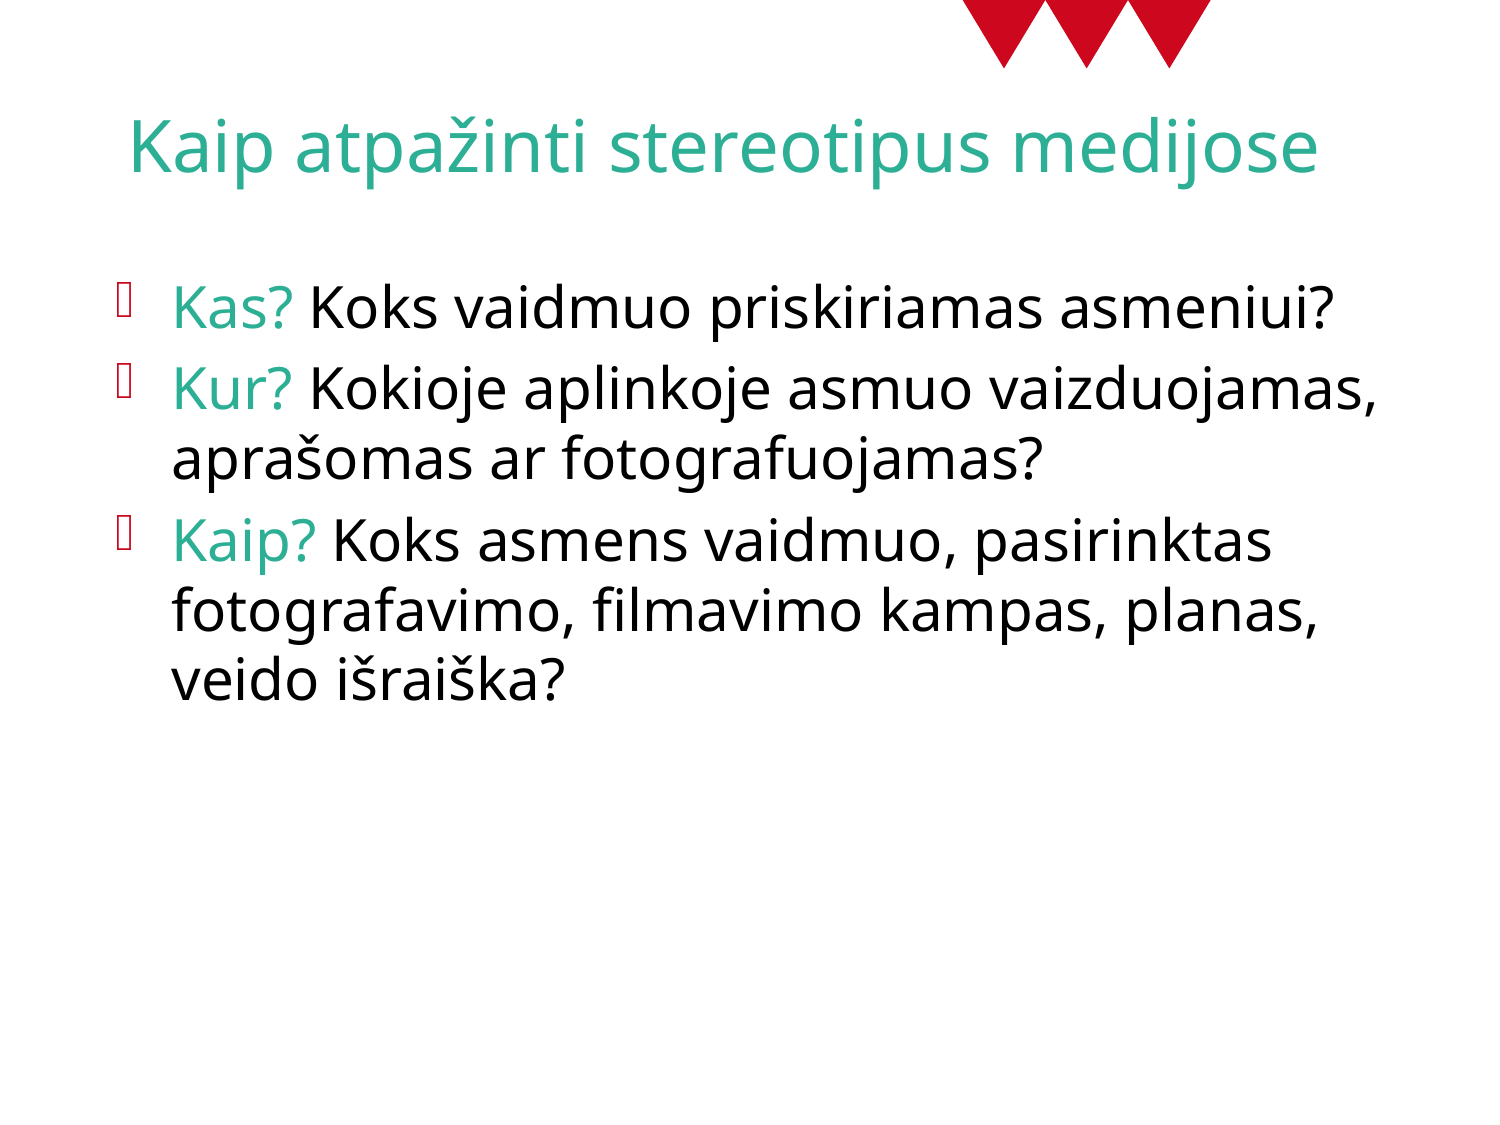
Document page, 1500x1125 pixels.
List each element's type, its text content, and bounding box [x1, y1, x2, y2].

title Kaip atpažinti stereotipus medijose [112, 66, 1388, 220]
list Kas? Koks vaidmuo priskiriamas asmeniui? Kur? Kokioje aplinkoje asmuo vaizduojamas, aprašomas ar fotografuojamas? Kaip? Koks asmens vaidmuo, pasirinktas fotografavimo, filmavimo kampas, planas, veido išraiška? [100, 262, 1400, 1012]
